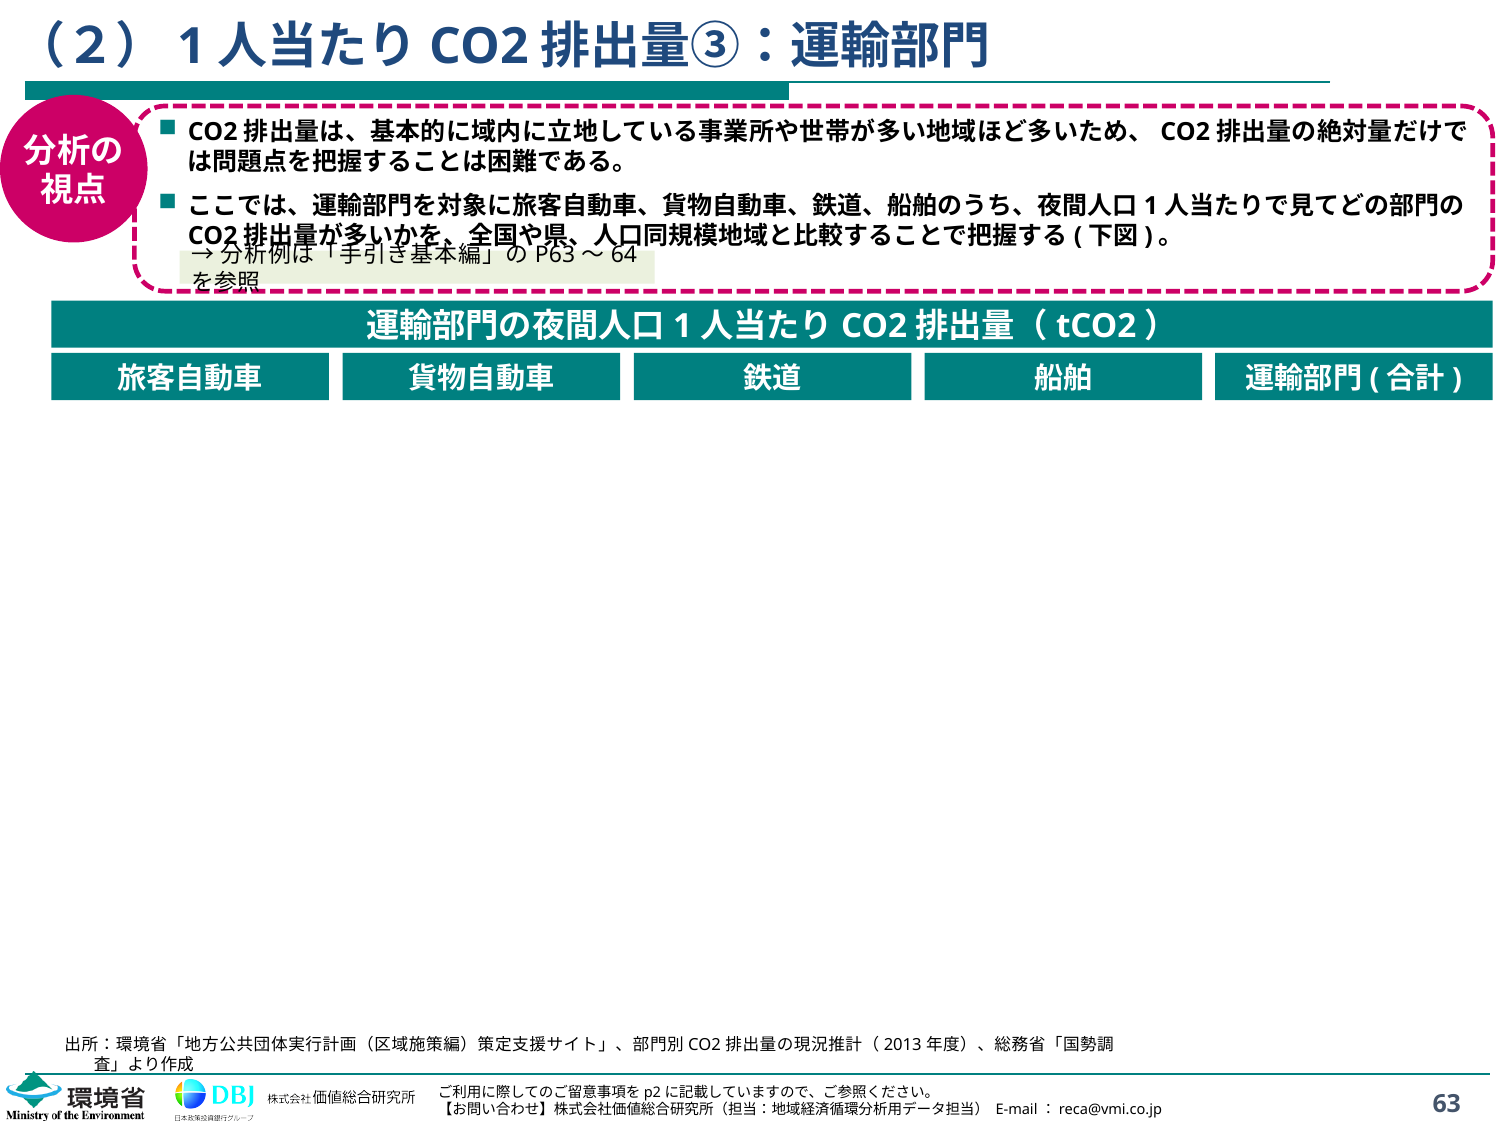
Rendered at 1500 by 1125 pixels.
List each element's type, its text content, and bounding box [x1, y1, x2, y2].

picture [2, 1071, 148, 1125]
picture [171, 1082, 419, 1125]
text_box 貨物自動車 [342, 352, 621, 401]
text_box 分析の 視点 [0, 94, 148, 243]
text_box 船舶 [924, 352, 1203, 401]
title （２）1人当たりCO2排出量③：運輸部門 [0, 0, 1304, 82]
text_box 運輸部門(合計) [1215, 352, 1493, 401]
text_box 出所：環境省「地方公共団体実行計画（区域施策編）策定支援サイト」、部門別CO2排出量の現況推計（2013年度）、総務省「国勢調査」より作成 [49, 1026, 1130, 1082]
text_box CO2排出量は、基本的に域内に立地している事業所や世帯が多い地域ほど多いため、CO2排出量の絶対量だけでは問題点を把握することは困難である。 ここでは、運輸部門を対象に旅客自動車、貨物自動車、鉄道、船舶のうち、夜間人口1人当たりで見てどの部門のCO2排出量が多いかを、全国や県、人口同規模地域と比較することで把握する(下図)。 [134, 105, 1493, 292]
text_box 旅客自動車 [51, 352, 329, 401]
text_box 鉄道 [633, 352, 912, 401]
slide_number 63 [1393, 1079, 1500, 1122]
text_box 運輸部門の夜間人口1人当たりCO2排出量（tCO2） [51, 300, 1493, 348]
text_box →分析例は「手引き基本編」のP63～64を参照 [179, 250, 655, 284]
